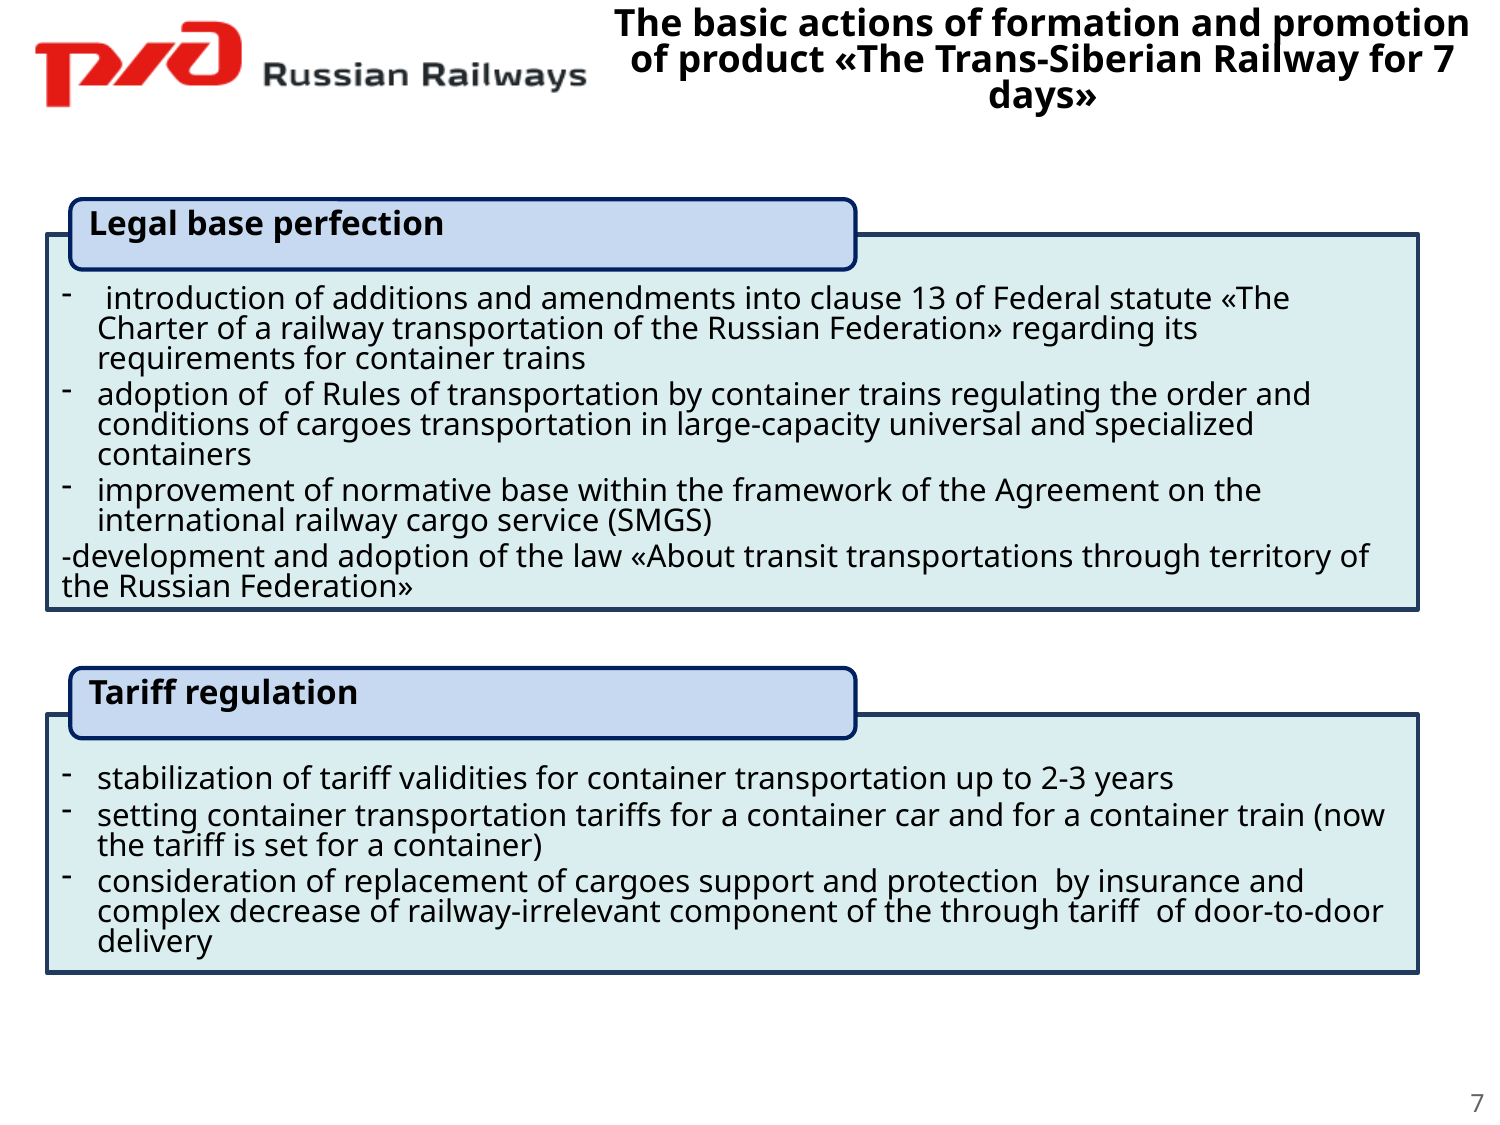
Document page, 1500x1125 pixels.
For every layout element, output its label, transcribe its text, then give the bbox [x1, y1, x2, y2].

text_box Legal base perfection [70, 199, 856, 270]
text_box 7 [1455, 1079, 1500, 1125]
text_box Tariff regulation [70, 667, 856, 739]
picture [0, 0, 622, 130]
text_box stabilization of tariff validities for container transportation up to 2-3 years setting container transportation tariffs for a container car and for a container train (now the tariff is set for a container) consideration of replacement of cargoes support and protection by insurance and complex decrease of railway-irrelevant component of the through tariff of door-to-door delivery [46, 714, 1418, 973]
text_box introduction of additions and amendments into clause 13 of Federal statute «The Charter of a railway transportation of the Russian Federation» regarding its requirements for container trains adoption of of Rules of transportation by container trains regulating the order and conditions of cargoes transportation in large-capacity universal and specialized containers improvement of normative base within the framework of the Agreement on the international railway cargo service (SMGS) -development and adoption of the law «About transit transportations through territory of the Russian Federation» [46, 234, 1418, 610]
text_box The basic actions of formation and promotion of product «The Trans-Siberian Railway for 7 days» [623, 0, 1500, 123]
